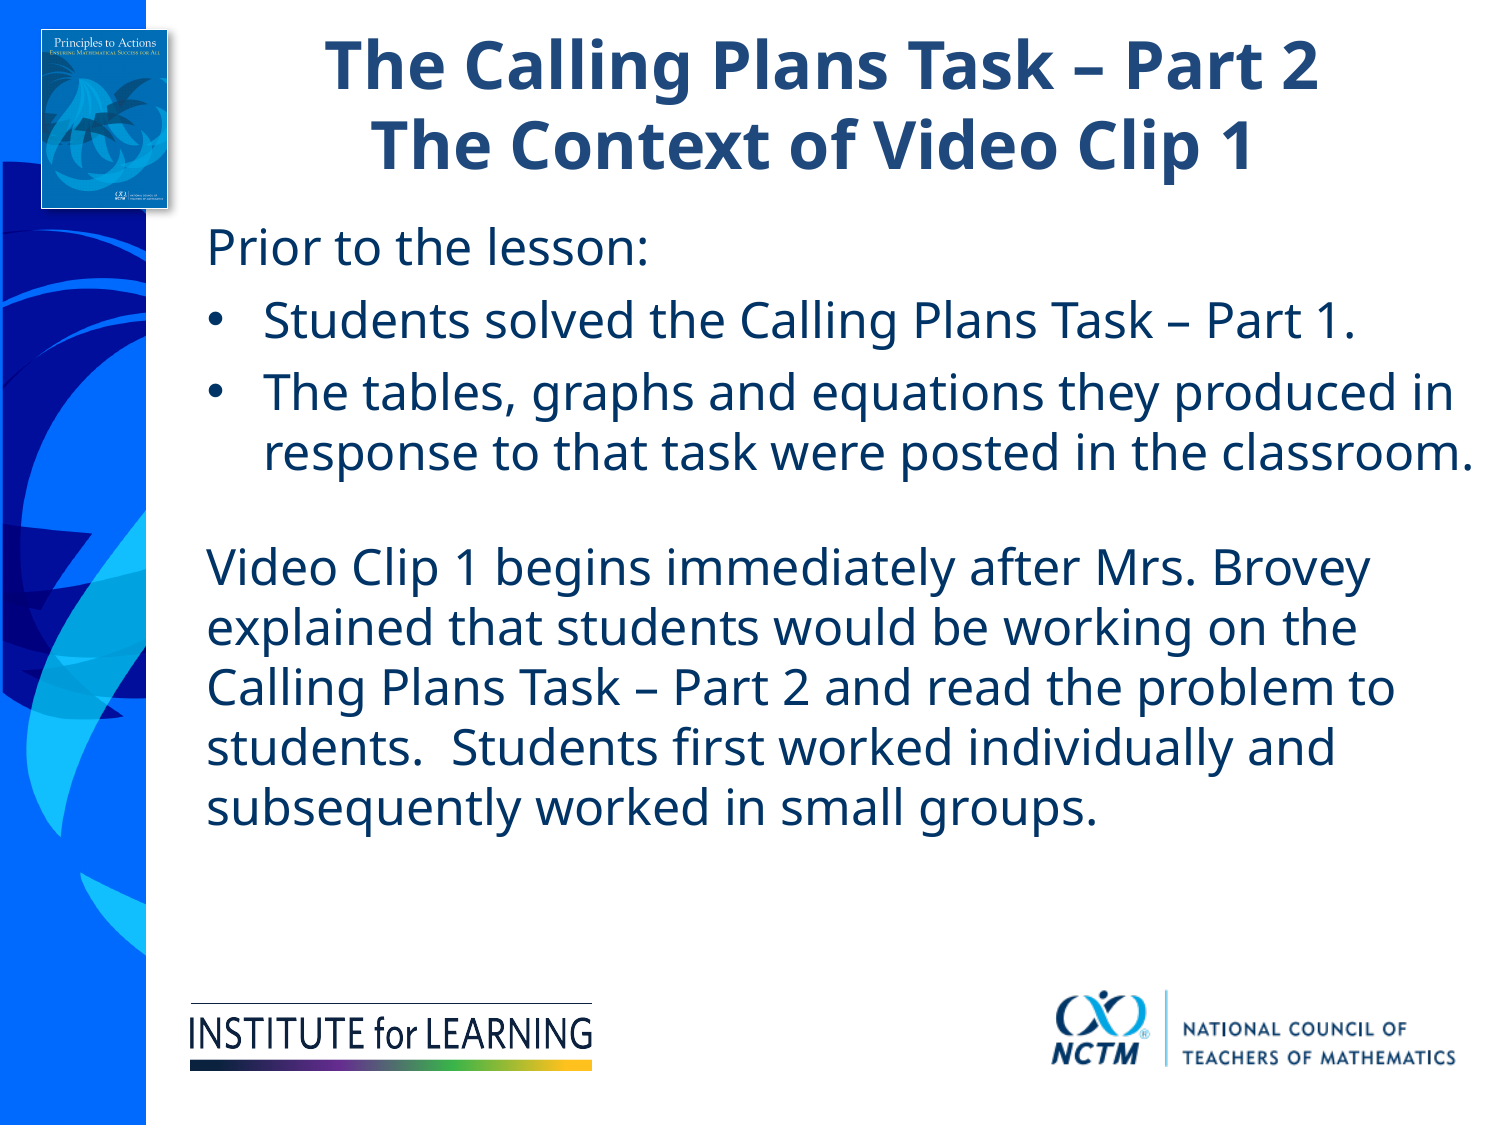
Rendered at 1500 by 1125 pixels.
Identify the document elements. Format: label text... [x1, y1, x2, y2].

picture [0, 0, 168, 1125]
picture [1034, 969, 1474, 1085]
picture [190, 1003, 592, 1072]
text_box The Calling Plans Task – Part 2 The Context of Video Clip 1 [150, 0, 1500, 130]
text_box Prior to the lesson: Students solved the Calling Plans Task – Part 1. The tables, graphs and equations they produced in response to that task were posted in the classroom. Video Clip 1 begins immediately after Mrs. Brovey explained that students would be working on the Calling Plans Task – Part 2 and read the problem to students. Students first worked individually and subsequently worked in small groups. [191, 207, 1500, 896]
